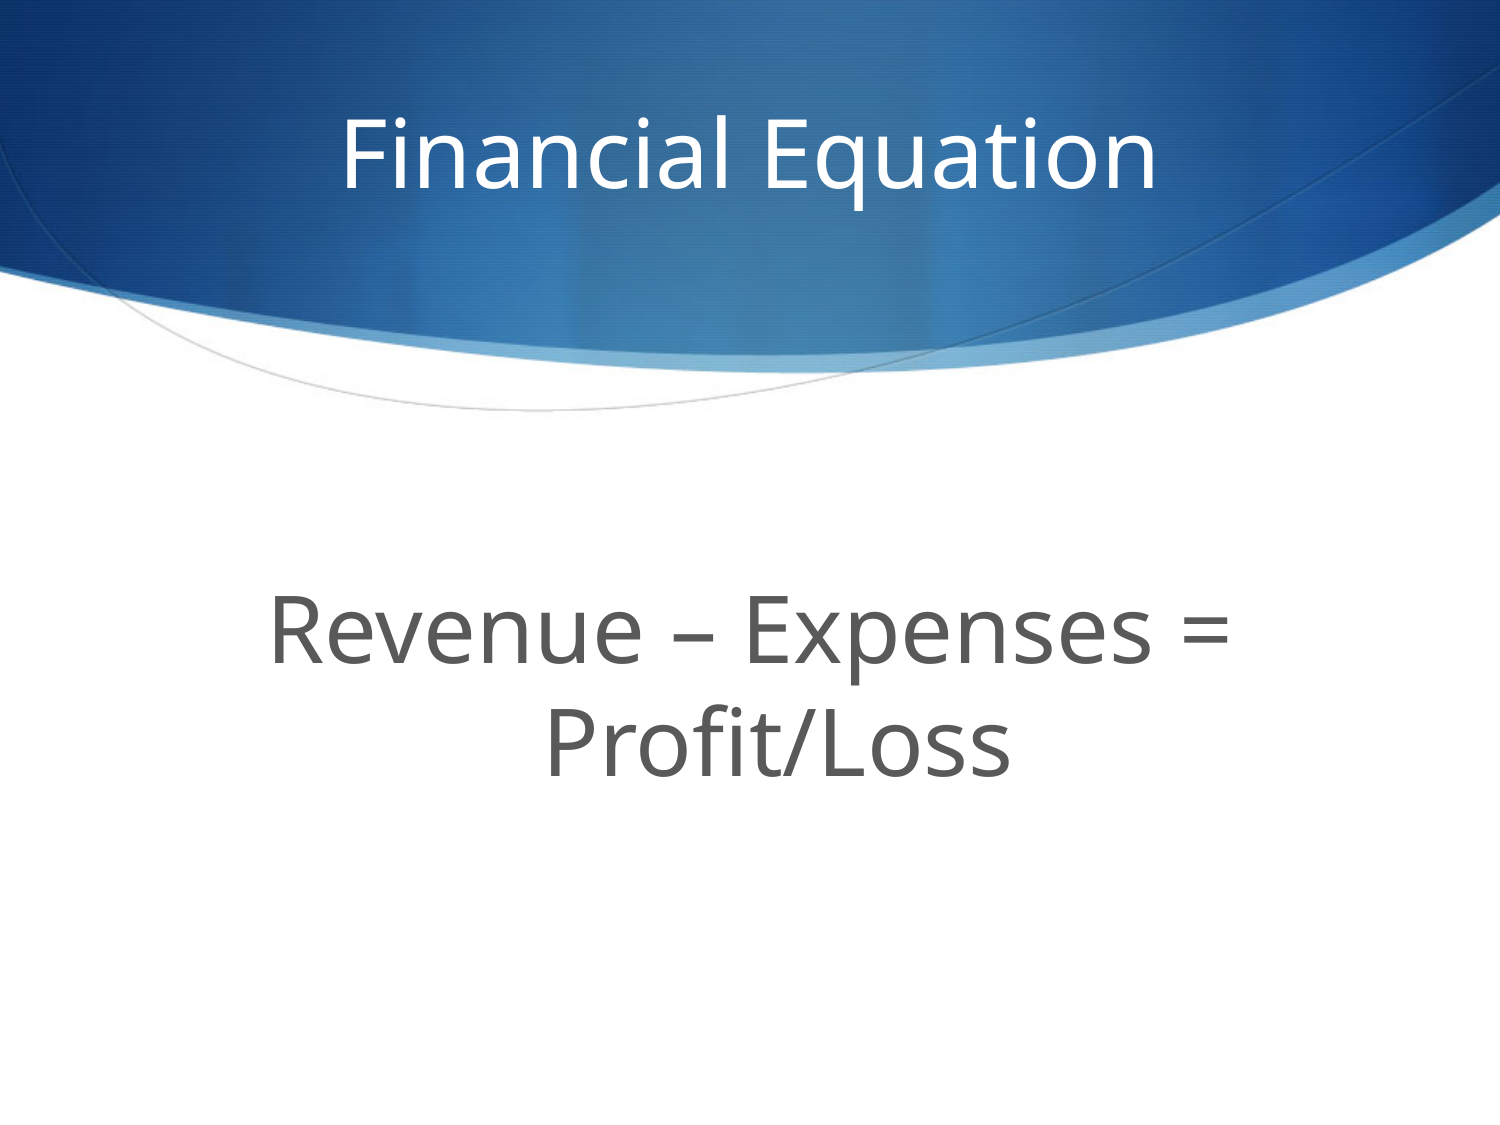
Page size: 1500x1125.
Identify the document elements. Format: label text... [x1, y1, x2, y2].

list Revenue – Expenses = Profit/Loss [38, 562, 1462, 671]
picture [0, 0, 1500, 1125]
title Financial Equation [75, 56, 1425, 245]
